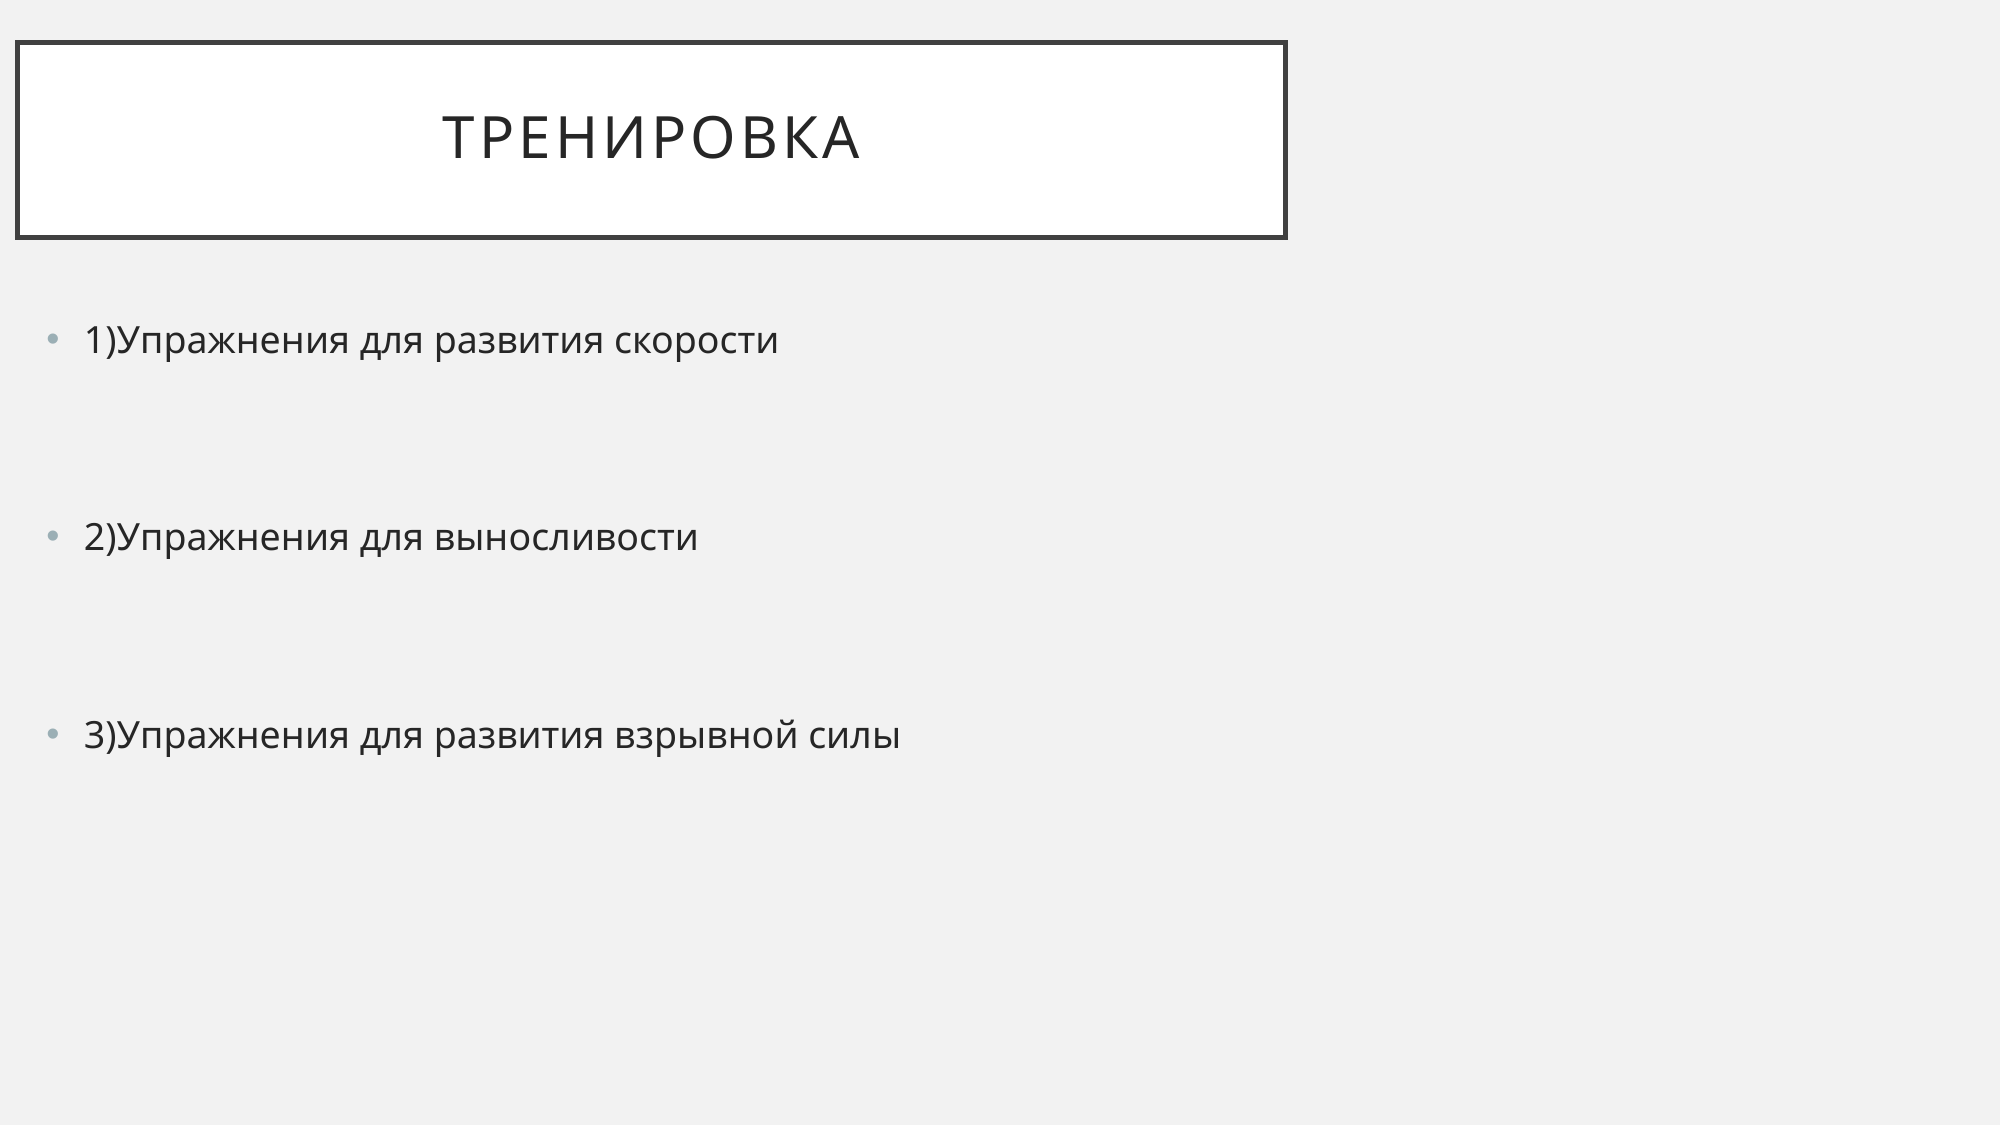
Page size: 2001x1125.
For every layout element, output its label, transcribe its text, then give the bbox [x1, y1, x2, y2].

title Тренировка [15, 40, 1288, 240]
list 1)Упражнения для развития скорости 2)Упражнения для выносливости 3)Упражнения для развития взрывной силы [31, 308, 2000, 1111]
